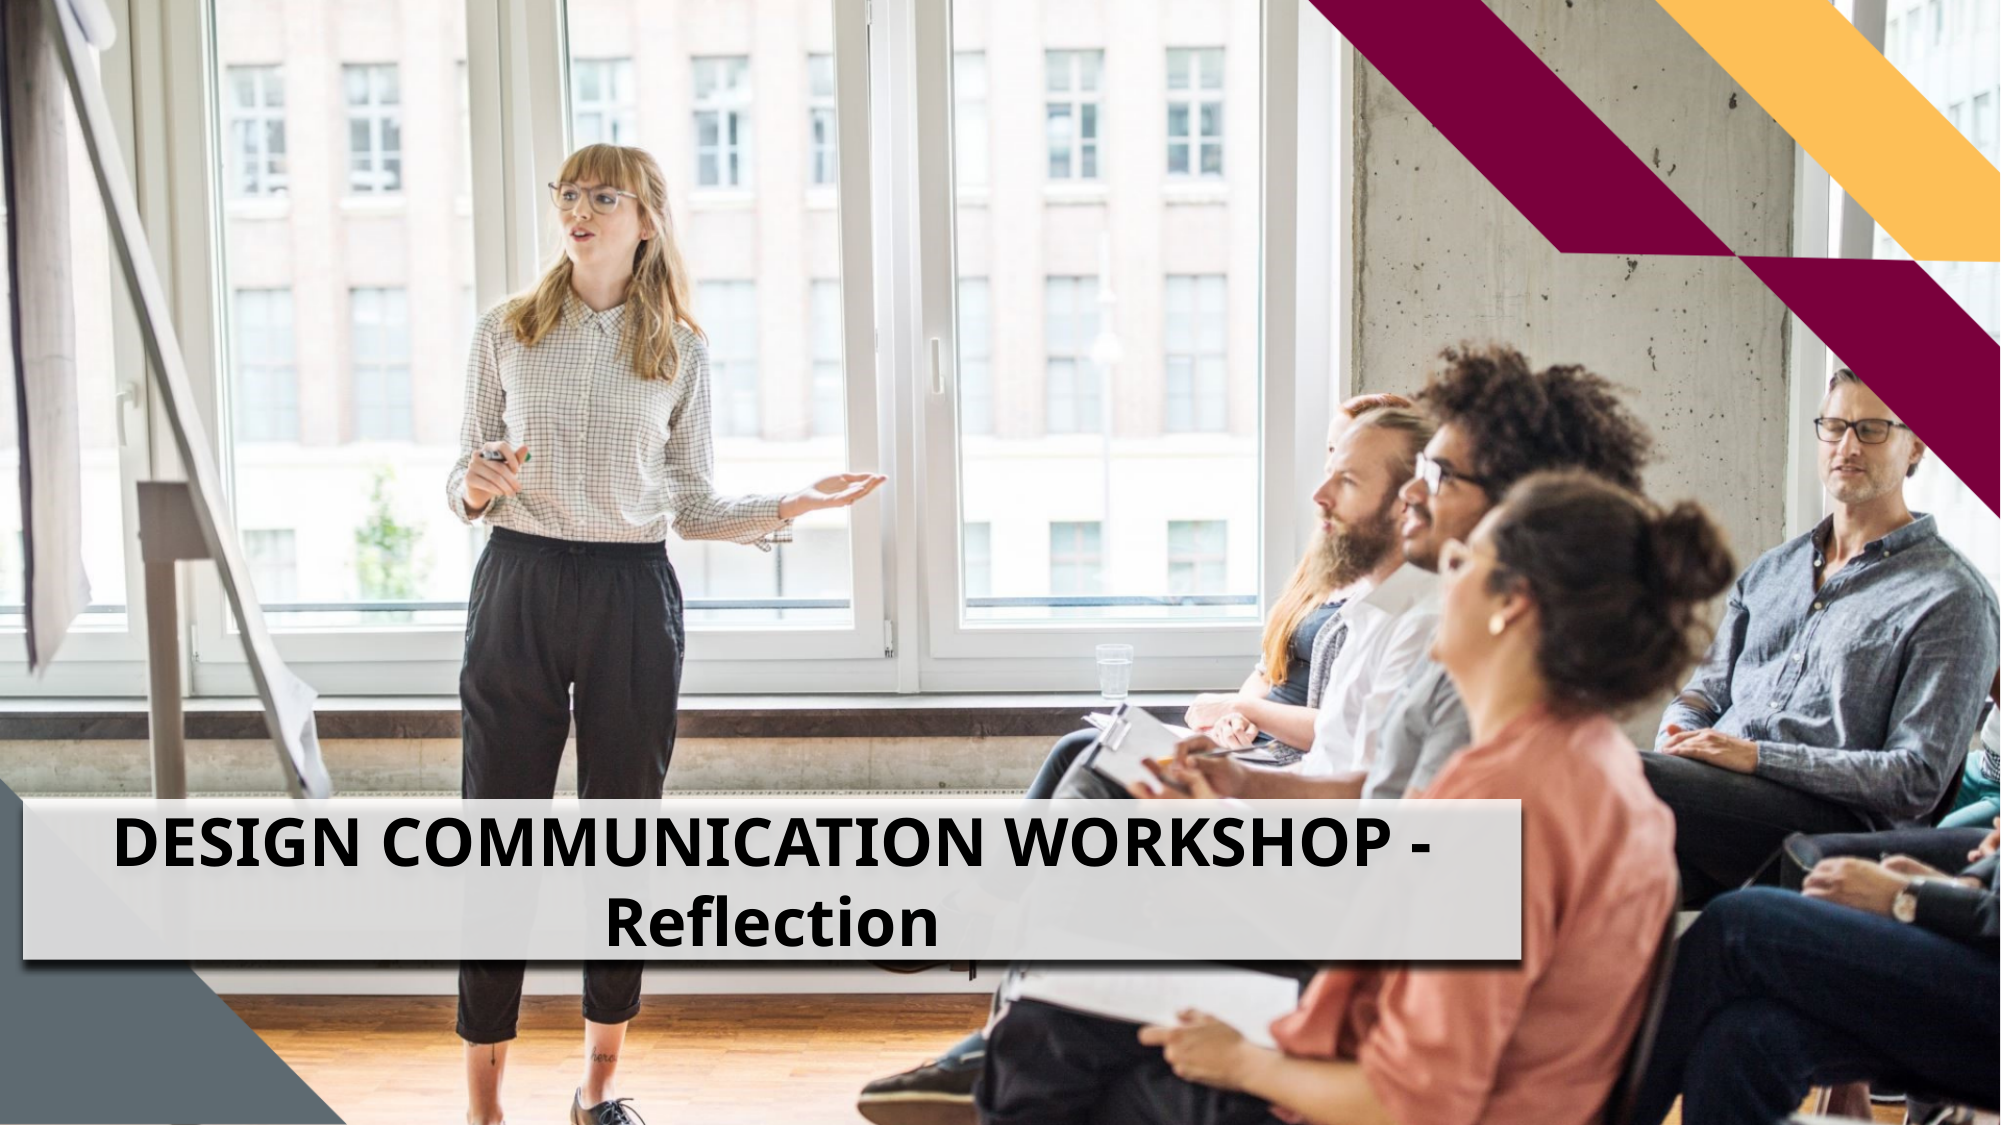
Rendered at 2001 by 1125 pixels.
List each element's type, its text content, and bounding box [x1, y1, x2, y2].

picture [0, 0, 2001, 1125]
text_box DESIGN COMMUNICATION WORKSHOP - Reflection​ [22, 798, 1522, 961]
